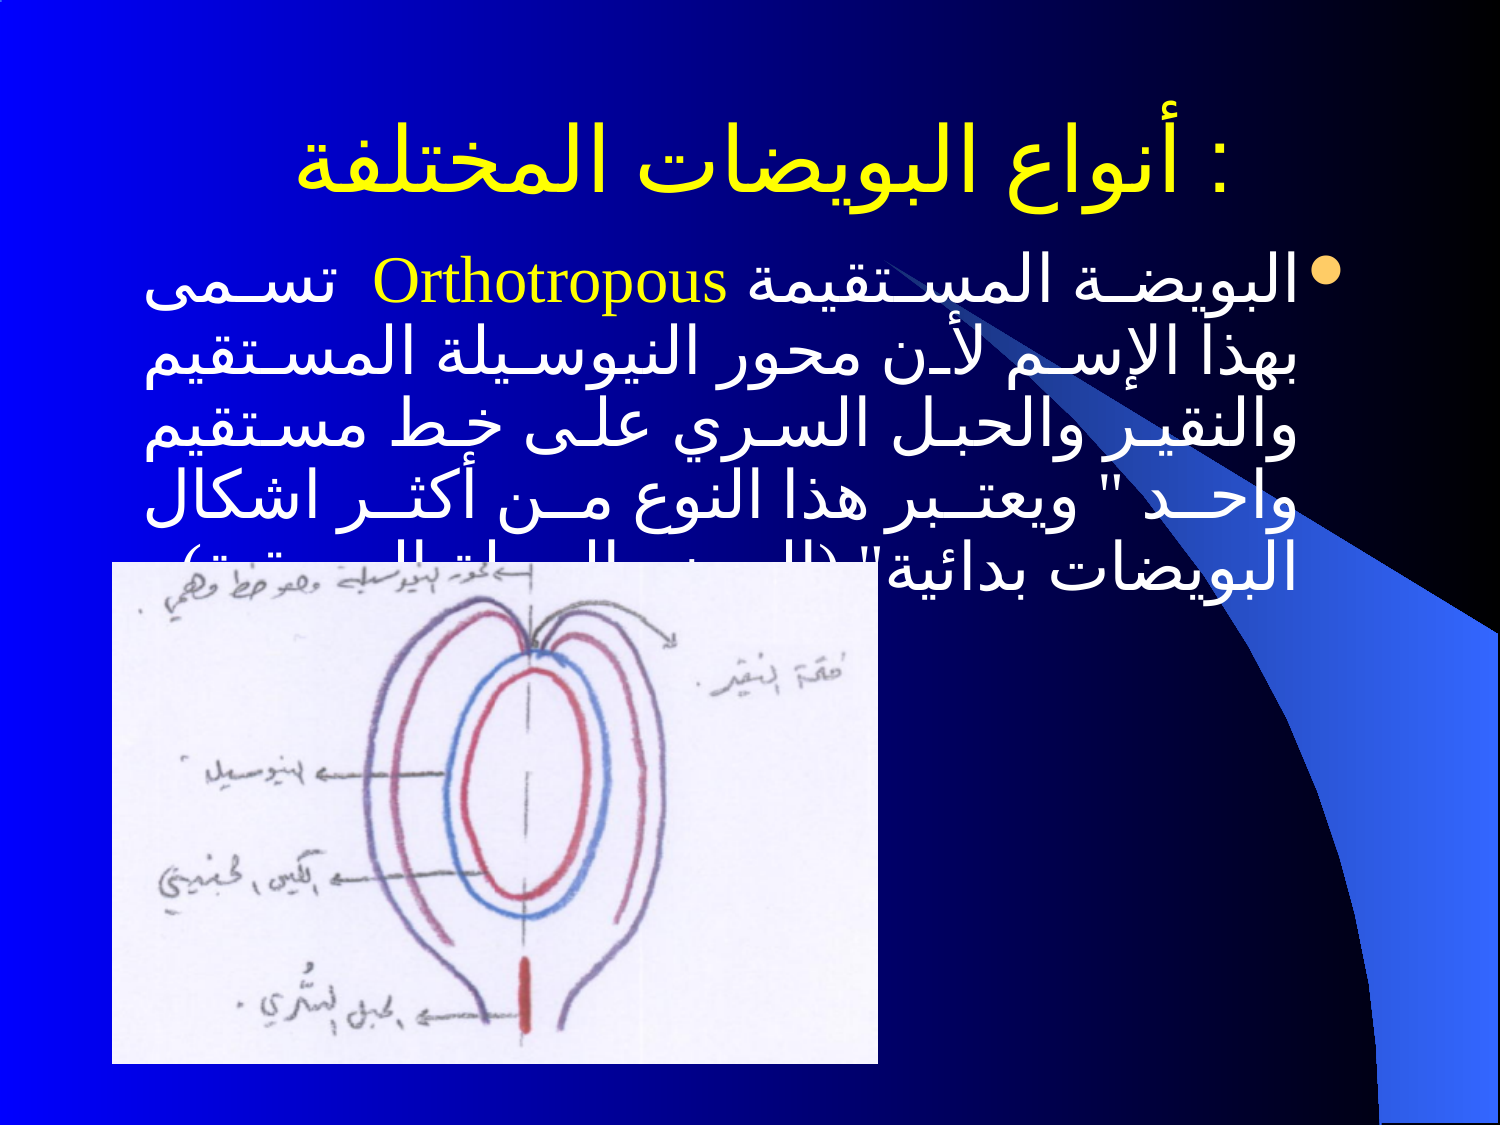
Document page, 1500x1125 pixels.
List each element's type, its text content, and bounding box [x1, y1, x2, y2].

title أنواع البويضات المختلفة : [99, 62, 1426, 251]
list البويضة المستقيمة Orthotropous تسمى بهذا الإسم لأن محور النيوسيلة المستقيم والنقير والحبل السري على خط مستقيم واحد " ويعتبر هذا النوع من أكثر اشكال البويضات بدائية" (الجوز والصيلة الحريقية) [112, 237, 1388, 563]
picture [112, 562, 879, 1064]
